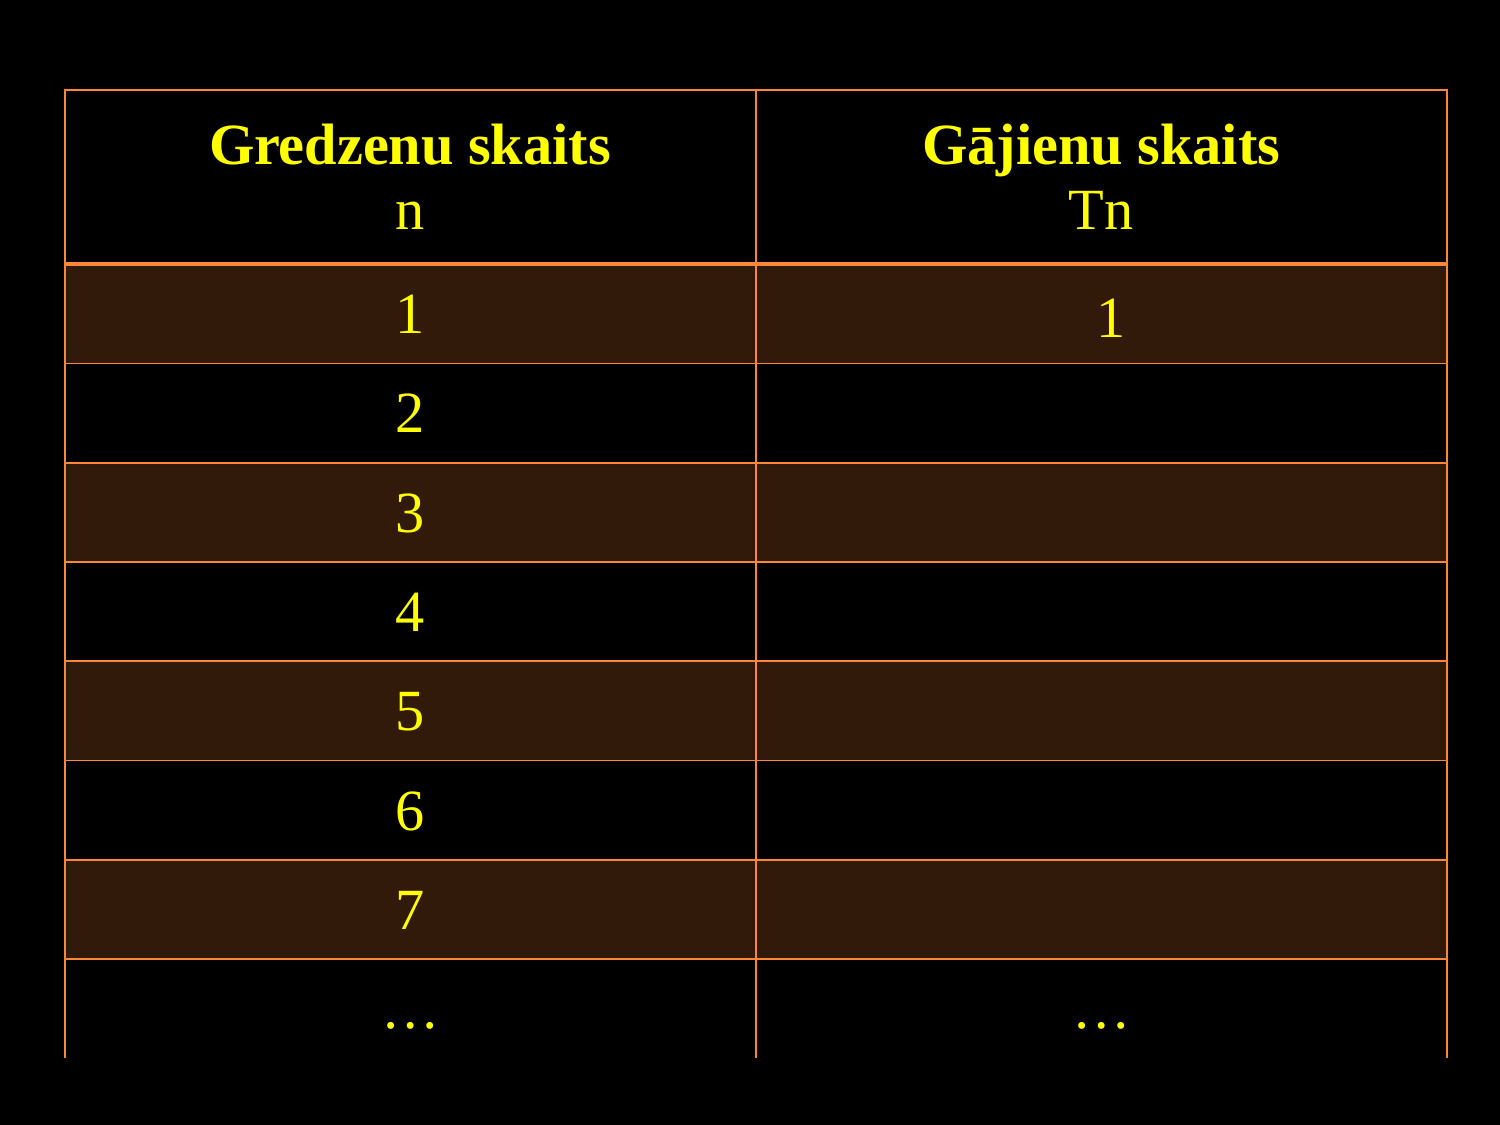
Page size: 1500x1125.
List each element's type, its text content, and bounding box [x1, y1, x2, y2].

table_cell 3 [66, 464, 755, 561]
table_header Gredzenu skaits n [66, 91, 755, 262]
table_cell [757, 266, 1446, 363]
table_cell 1 [66, 266, 755, 363]
table_cell 4 [66, 563, 755, 660]
table_header Gājienu skaits Tn [757, 91, 1446, 262]
table_cell [757, 761, 1446, 859]
table_cell [757, 464, 1446, 561]
table_cell … [757, 960, 1446, 1058]
table_cell 2 [66, 364, 755, 462]
table_cell [757, 563, 1446, 660]
table_cell 5 [66, 662, 755, 760]
table_cell [757, 364, 1446, 462]
table_cell [757, 662, 1446, 760]
text_box 1 [1081, 271, 1141, 357]
table_cell 7 [66, 861, 755, 958]
table_cell [757, 861, 1446, 958]
table_cell … [66, 960, 755, 1058]
table_cell 6 [66, 761, 755, 859]
